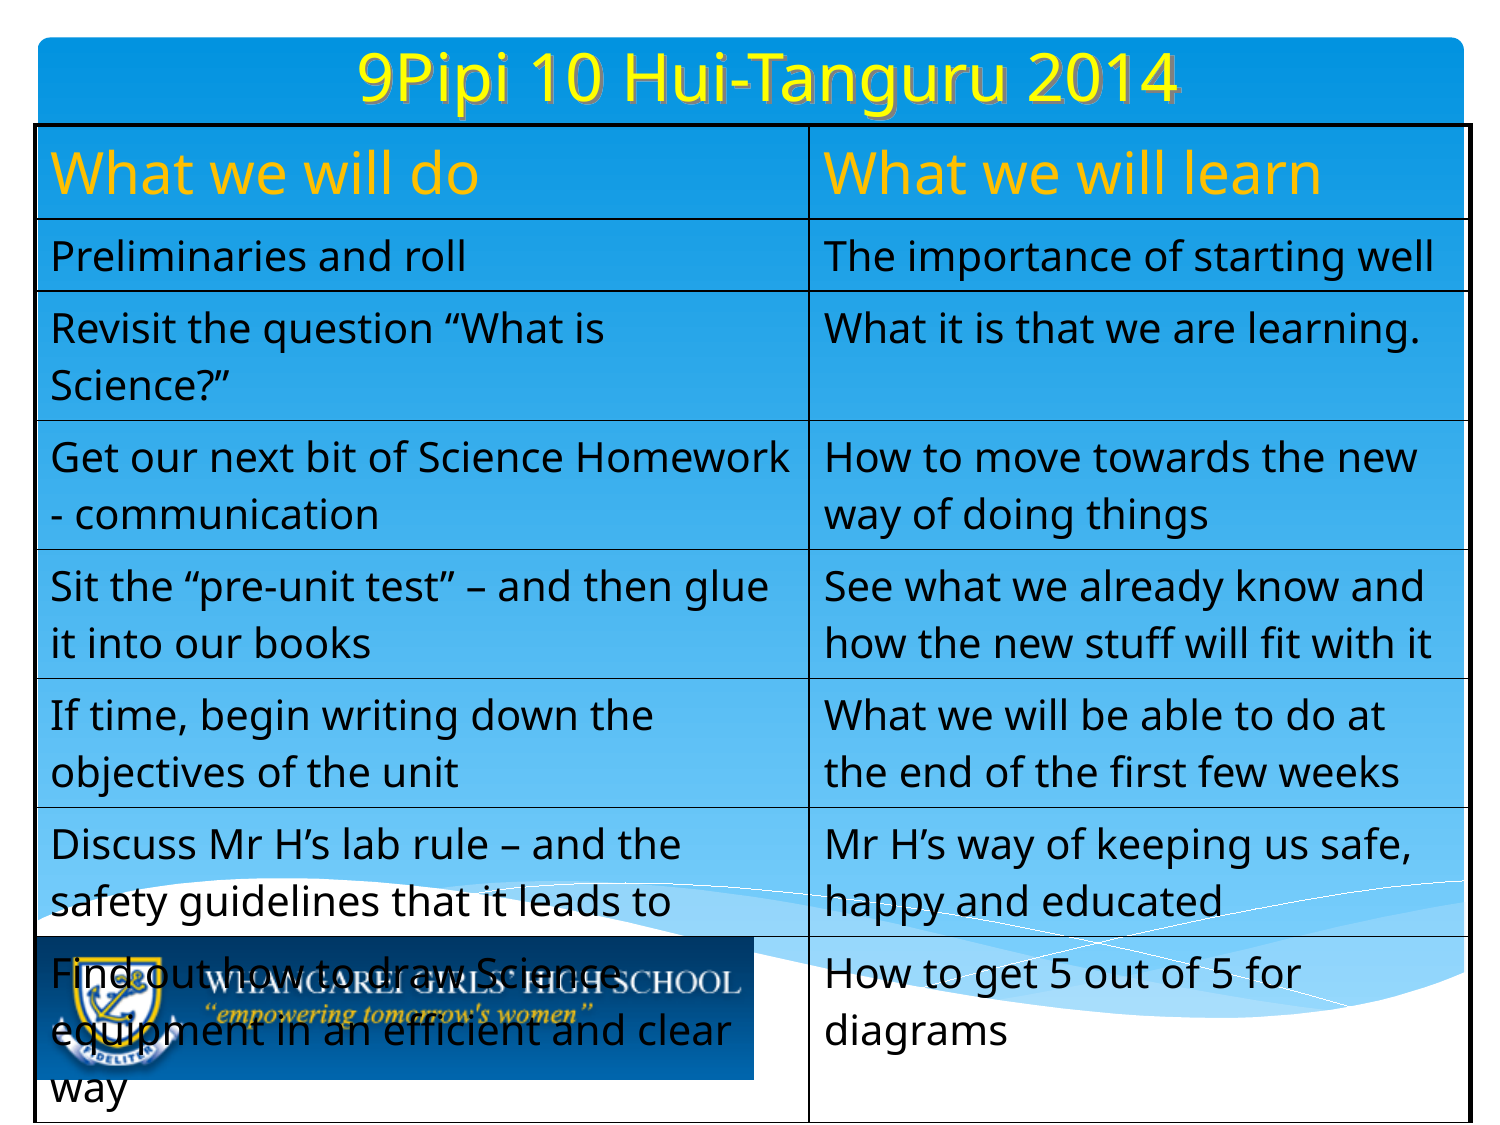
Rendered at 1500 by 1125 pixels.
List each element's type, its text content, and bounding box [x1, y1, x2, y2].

table_cell Revisit the question “What is Science?” [37, 292, 808, 420]
table_cell What we will be able to do at the end of the first few weeks [810, 679, 1468, 807]
table_cell Discuss Mr H’s lab rule – and the safety guidelines that it leads to [37, 808, 808, 936]
table_cell Sit the “pre-unit test” – and then glue it into our books [37, 550, 808, 678]
table_cell If time, begin writing down the objectives of the unit [37, 679, 808, 807]
table_cell Preliminaries and roll [37, 220, 808, 290]
table_cell Find out how to draw Science equipment in an efficient and clear way [37, 937, 808, 1122]
table_cell How to move towards the new way of doing things [810, 421, 1468, 549]
table_cell Mr H’s way of keeping us safe, happy and educated [810, 808, 1468, 936]
table_header What we will learn [810, 127, 1468, 218]
table_cell How to get 5 out of 5 for diagrams [810, 937, 1468, 1122]
table_cell The importance of starting well [810, 220, 1468, 290]
picture [37, 937, 754, 1080]
table_cell Get our next bit of Science Homework - communication [37, 421, 808, 549]
table_cell See what we already know and how the new stuff will fit with it [810, 550, 1468, 678]
text_box 9Pipi 10 Hui-Tanguru 2014 [162, 24, 1375, 123]
table_header What we will do [37, 127, 808, 218]
table_cell What it is that we are learning. [810, 292, 1468, 420]
